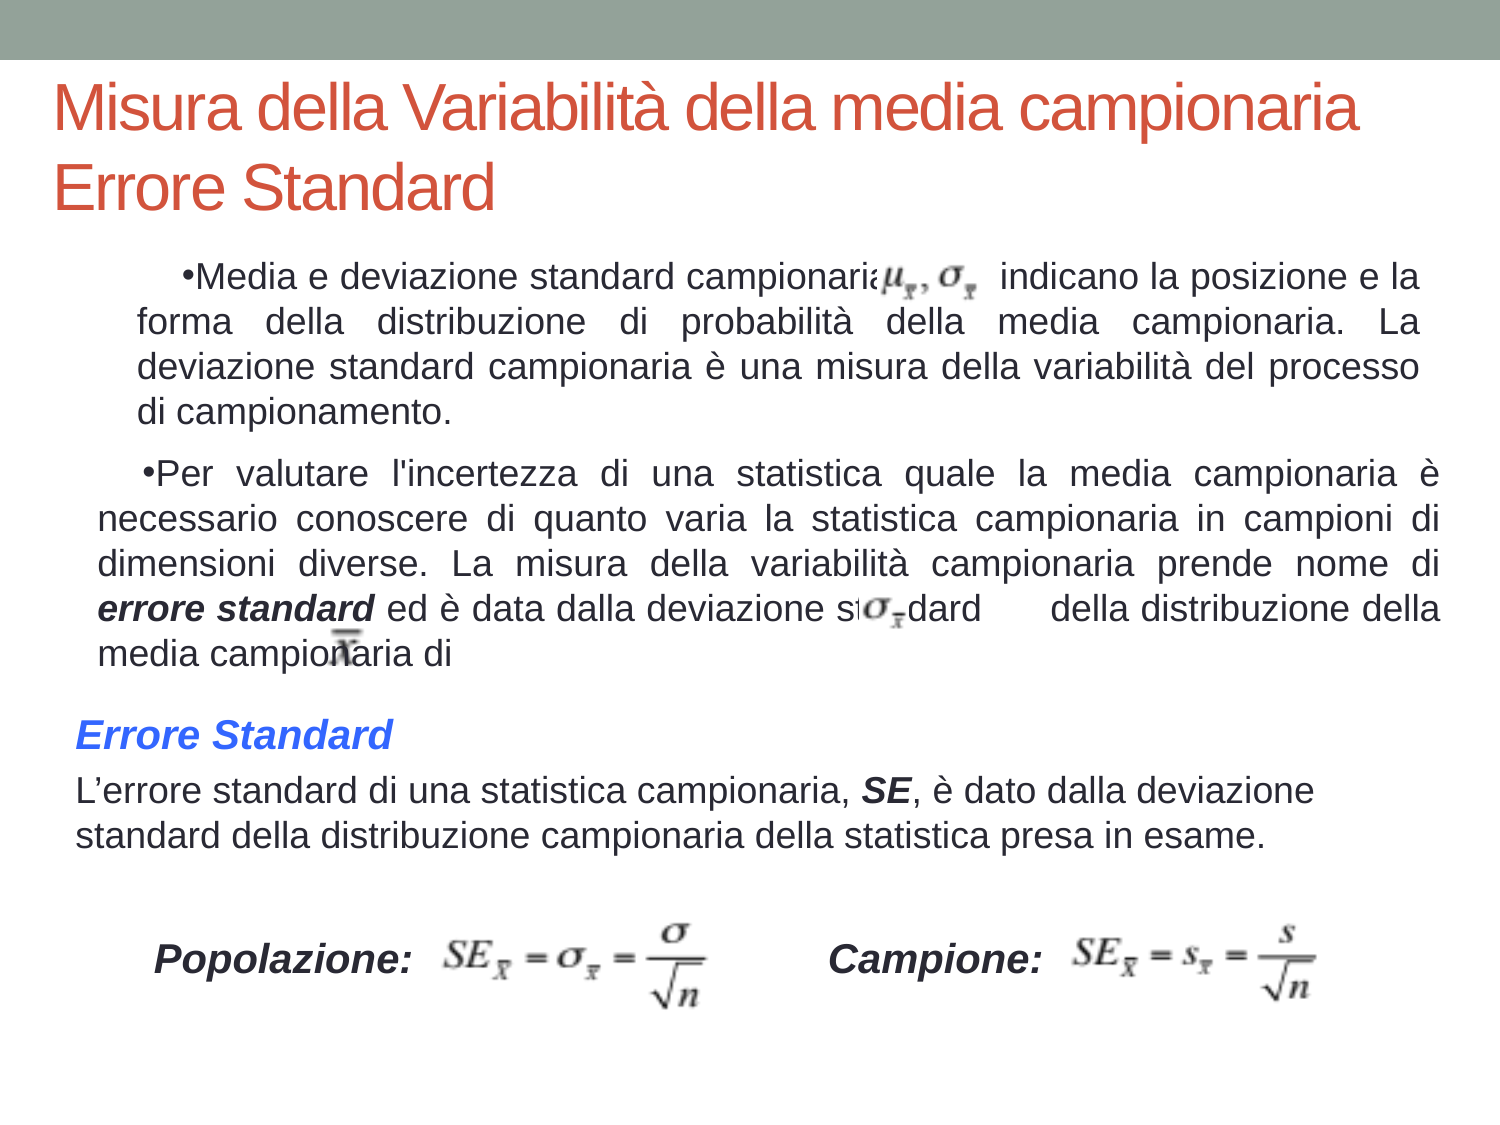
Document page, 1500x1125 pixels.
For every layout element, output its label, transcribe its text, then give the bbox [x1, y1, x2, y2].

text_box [812, 905, 1320, 1009]
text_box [86, 243, 1436, 442]
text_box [858, 581, 910, 635]
text_box Errore Standard L’errore standard di una statistica campionaria, SE, è dato dalla deviazione standard della distribuzione campionaria della statistica presa in esame. [60, 700, 1452, 898]
title Misura della Variabilità della media campionaria Errore Standard [37, 59, 1411, 229]
text_box Per valutare l'incertezza di una statistica quale la media campionaria è necessario conoscere di quanto varia la statistica campionaria in campioni di dimensioni diverse. La misura della variabilità campionaria prende nome di errore standard ed è data dalla deviazione standard della distribuzione della media campionaria di [47, 441, 1456, 681]
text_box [138, 902, 712, 1012]
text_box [322, 620, 369, 674]
